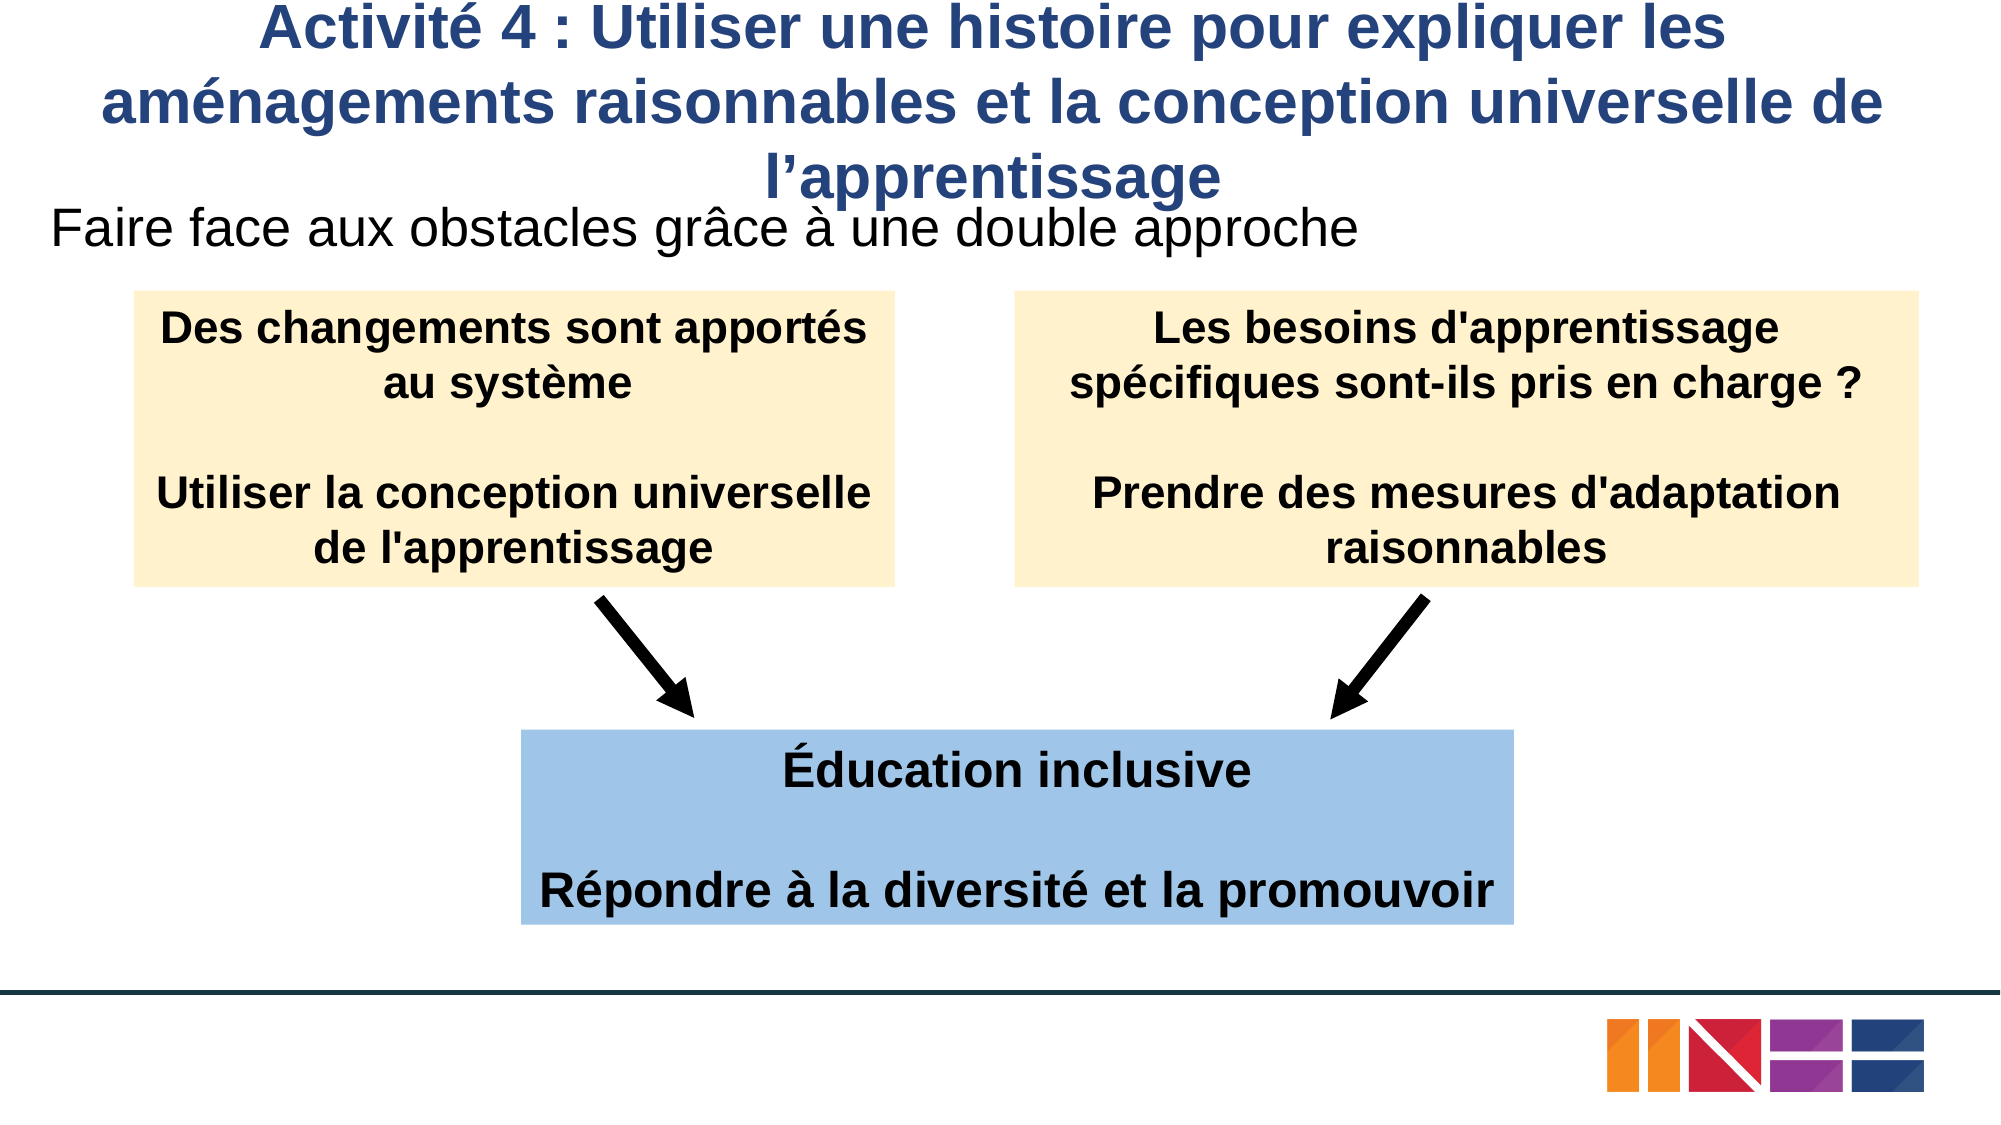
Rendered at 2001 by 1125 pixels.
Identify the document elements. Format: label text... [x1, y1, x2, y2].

title Activité 4 : Utiliser une histoire pour expliquer les aménagements raisonnables et la conception universelle de l’apprentissage [31, 40, 1957, 157]
picture [1607, 1019, 1924, 1092]
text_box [1330, 596, 1427, 720]
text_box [598, 598, 695, 719]
text_box Les besoins d'apprentissage spécifiques sont-ils pris en charge ? Prendre des mesures d'adaptation raisonnables [1014, 290, 1919, 587]
text_box Des changements sont apportés au système Utiliser la conception universelle de l'apprentissage [133, 290, 895, 587]
list Faire face aux obstacles grâce à une double approche [31, 172, 1971, 935]
text_box Éducation inclusive Répondre à la diversité et la promouvoir [521, 729, 1514, 925]
